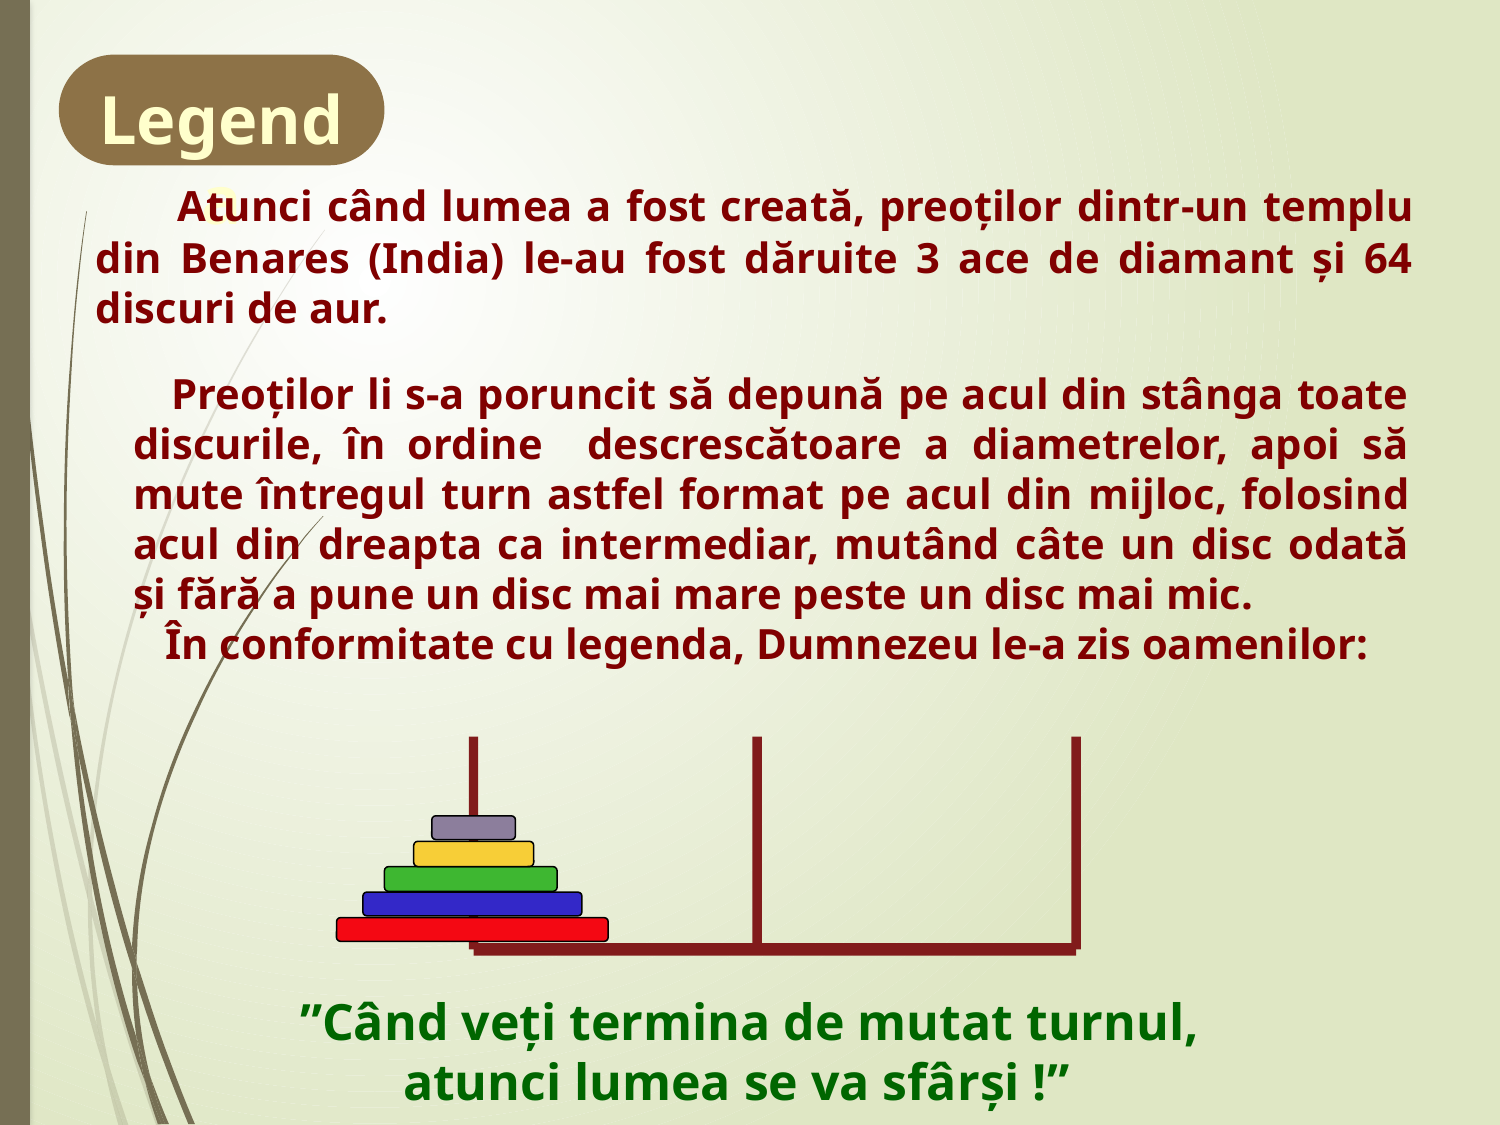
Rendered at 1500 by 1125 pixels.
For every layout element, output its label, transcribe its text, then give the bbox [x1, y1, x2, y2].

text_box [336, 736, 1077, 950]
text_box ”Când veţi termina de mutat turnul, atunci lumea se va sfârşi !” [218, 982, 1252, 1118]
text_box Legenda [58, 54, 385, 164]
text_box Atunci când lumea a fost creată, preoţilor dintr-un templu din Benares (India) le-au fost dăruite 3 ace de diamant şi 64 discuri de aur. [52, 164, 1429, 340]
text_box Preoţilor li s-a poruncit să depună pe acul din stânga toate discurile, în ordine descrescătoare a diametrelor, apoi să mute întregul turn astfel format pe acul din mijloc, folosind acul din dreapta ca intermediar, mutând câte un disc odată şi fără a pune un disc mai mare peste un disc mai mic. În conformitate cu legenda, Dumnezeu le-a zis oamenilor: [89, 360, 1425, 676]
